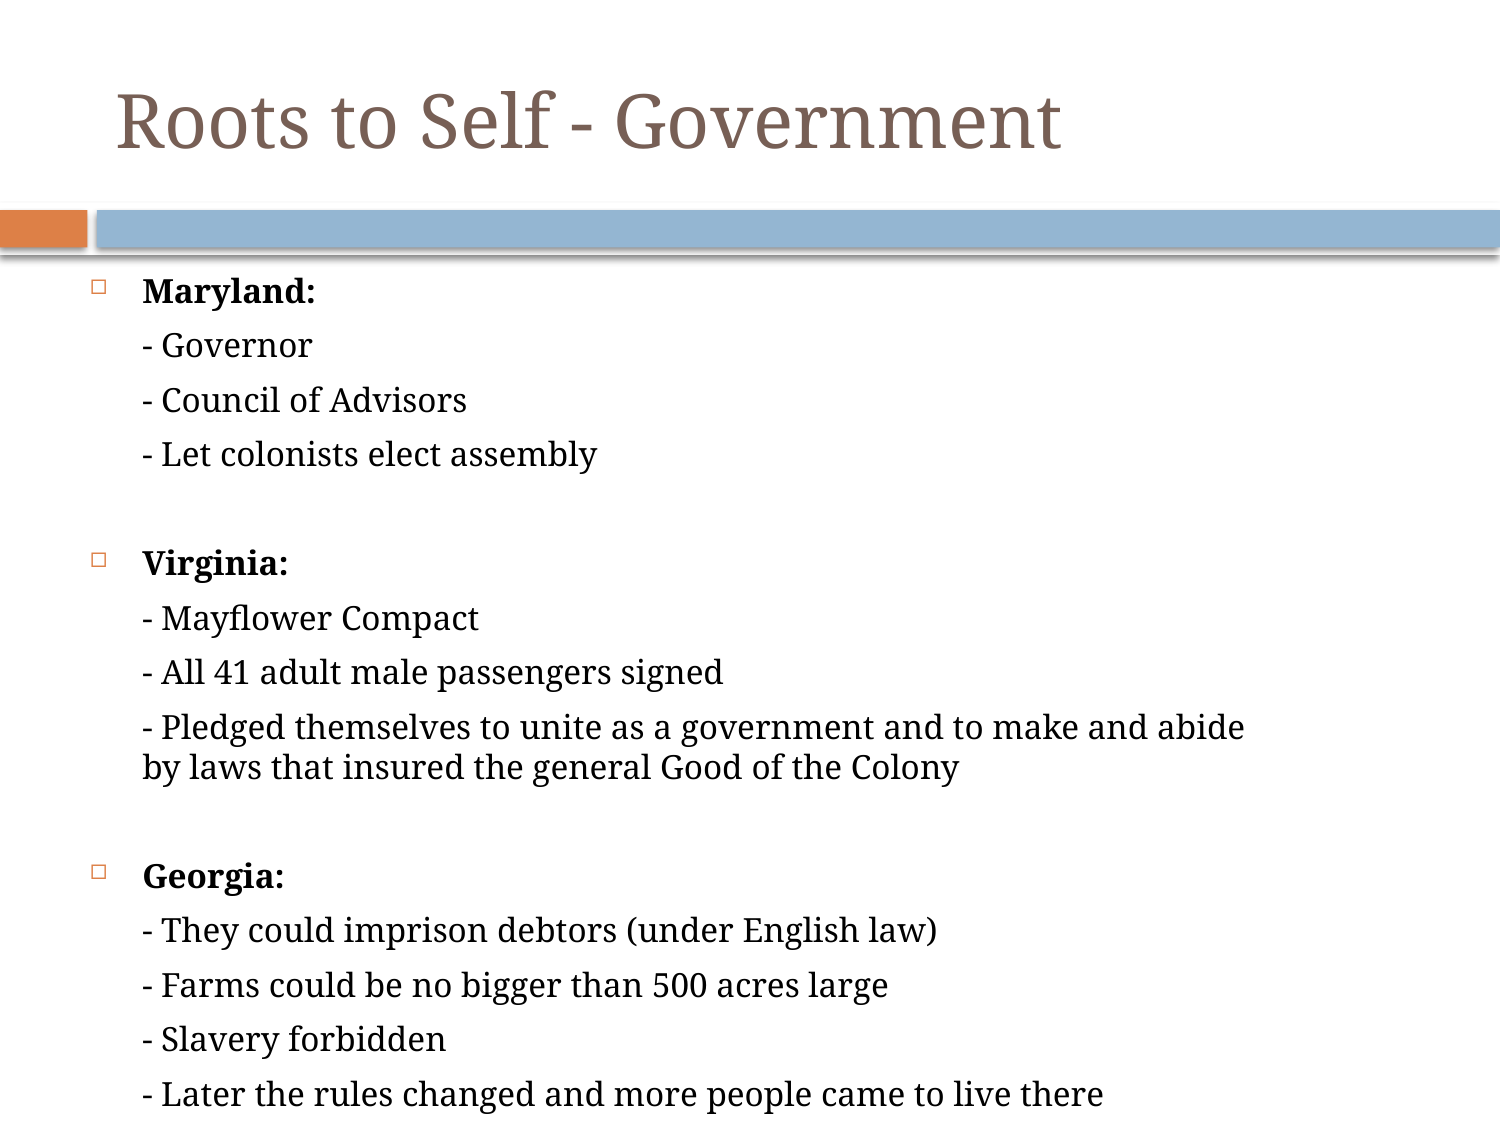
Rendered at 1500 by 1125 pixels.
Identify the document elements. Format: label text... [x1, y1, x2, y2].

title Roots to Self - Government [100, 37, 1438, 200]
list Maryland: - Governor - Council of Advisors - Let colonists elect assembly Virginia: - Mayflower Compact - All 41 adult male passengers signed - Pledged themselves to unite as a government and to make and abide by laws that insured the general Good of the Colony Georgia: - They could imprison debtors (under English law) - Farms could be no bigger than 500 acres large - Slavery forbidden - Later the rules changed and more people came to live there [75, 262, 1300, 1125]
